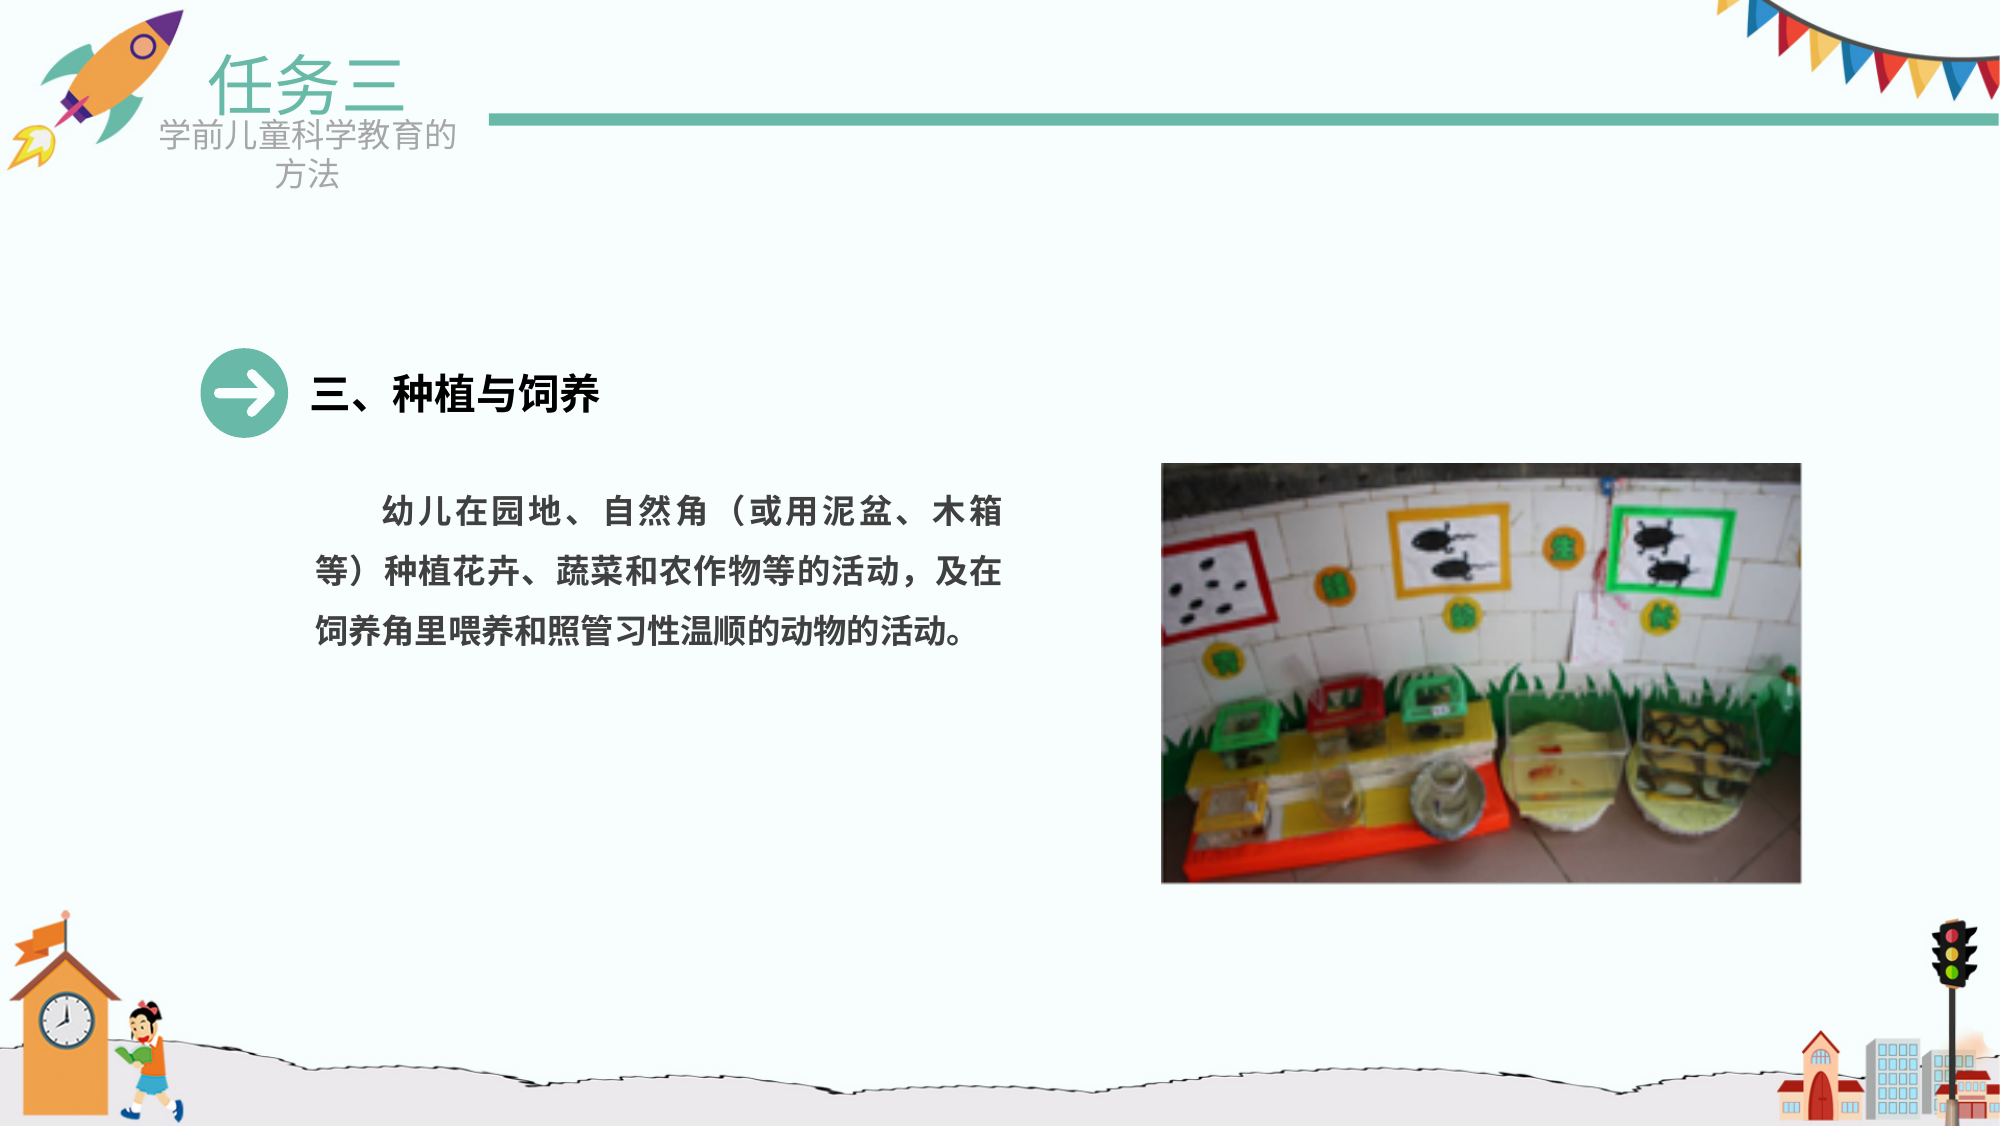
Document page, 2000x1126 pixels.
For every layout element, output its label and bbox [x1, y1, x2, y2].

text_box [155, 43, 1999, 195]
text_box [200, 347, 1019, 661]
picture [0, 0, 2000, 1126]
